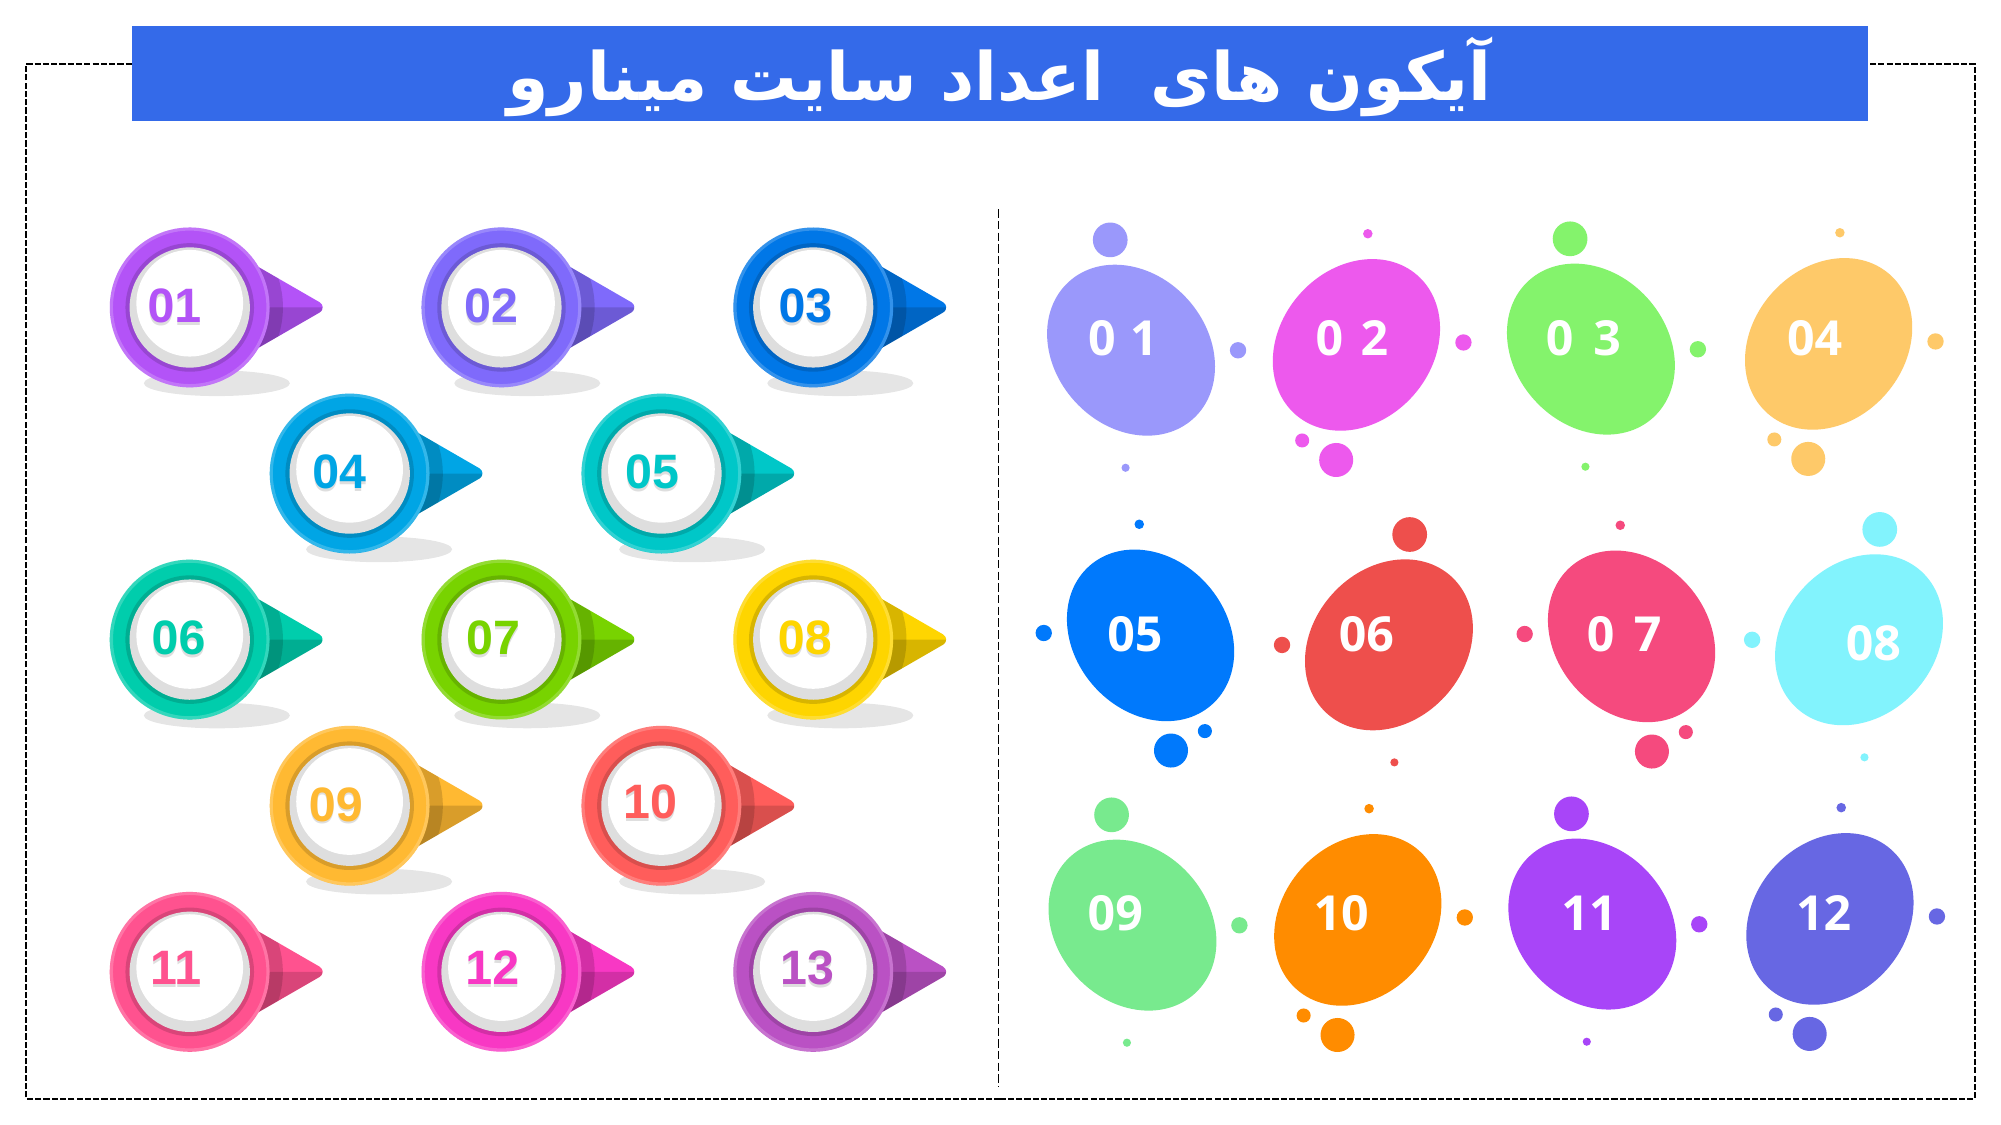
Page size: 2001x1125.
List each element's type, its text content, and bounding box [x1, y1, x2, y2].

text_box [1392, 517, 1428, 552]
text_box [1835, 228, 1845, 238]
text_box [1547, 550, 1716, 723]
text_box 0 [1300, 299, 1345, 373]
text_box [1582, 1037, 1591, 1046]
text_box [1792, 1016, 1827, 1051]
text_box [1927, 333, 1944, 350]
text_box [1295, 433, 1310, 448]
text_box 1 [1115, 299, 1173, 373]
text_box [1554, 796, 1589, 832]
text_box [1035, 624, 1052, 642]
text_box [1153, 733, 1189, 768]
text_box 7 [1619, 595, 1677, 669]
text_box [1352, 925, 1443, 1015]
text_box [1826, 918, 1917, 1013]
text_box [1351, 356, 1438, 437]
text_box 09 [1072, 874, 1158, 948]
text_box 3 [1578, 299, 1637, 373]
text_box [1308, 552, 1395, 631]
text_box [1122, 1038, 1132, 1047]
text_box [1928, 908, 1946, 925]
text_box [1516, 625, 1533, 643]
text_box [1508, 838, 1677, 1010]
text_box [1055, 948, 1142, 1018]
text_box [1390, 758, 1399, 767]
text_box 08 [1831, 604, 1917, 678]
text_box [1274, 834, 1442, 1006]
text_box [1581, 462, 1590, 471]
text_box [1552, 221, 1588, 257]
text_box [1455, 334, 1472, 351]
text_box [1778, 547, 1865, 626]
text_box 11 [1546, 874, 1632, 948]
text_box 2 [1345, 299, 1404, 373]
text_box [1047, 264, 1216, 436]
text_box [1304, 559, 1473, 731]
text_box [1197, 724, 1212, 739]
text_box [1584, 256, 1672, 336]
text_box [1283, 829, 1364, 894]
text_box [1586, 831, 1673, 910]
text_box [1319, 442, 1354, 477]
text_box [1515, 945, 1602, 1017]
text_box [1296, 1008, 1311, 1023]
text_box [1066, 549, 1235, 722]
text_box [1506, 263, 1675, 435]
text_box [1143, 543, 1228, 616]
text_box [1048, 839, 1217, 1011]
text_box [1229, 342, 1247, 359]
text_box [1775, 554, 1943, 726]
text_box [1272, 259, 1441, 431]
text_box [1758, 827, 1841, 888]
text_box 0 [1572, 595, 1619, 669]
text_box 12 [1781, 874, 1867, 948]
text_box [1134, 519, 1145, 530]
text_box 10 [1298, 874, 1384, 948]
text_box 0 [1073, 299, 1115, 373]
text_box [1279, 252, 1365, 325]
text_box [1456, 909, 1473, 926]
text_box [1689, 341, 1707, 358]
text_box [1273, 636, 1291, 654]
text_box [1121, 463, 1130, 472]
text_box [1550, 647, 1636, 728]
text_box [1623, 543, 1710, 619]
text_box [1094, 797, 1129, 833]
text_box [1691, 916, 1708, 933]
text_box [1791, 441, 1826, 476]
text_box [1514, 371, 1601, 442]
text_box [1746, 833, 1914, 1005]
text_box [1751, 251, 1837, 325]
text_box [1824, 355, 1910, 436]
text_box 04 [1772, 299, 1858, 373]
text_box [1092, 222, 1128, 258]
text_box [1767, 432, 1782, 447]
text_box [1124, 257, 1212, 337]
text_box [1678, 725, 1693, 740]
text_box [1380, 666, 1466, 738]
text_box [1069, 646, 1155, 728]
text_box [1743, 631, 1761, 649]
text_box [1126, 832, 1213, 912]
text_box [1768, 1007, 1783, 1022]
text_box [1320, 1017, 1355, 1053]
text_box [1849, 661, 1936, 733]
text_box [1745, 258, 1913, 430]
text_box [1364, 803, 1374, 814]
text_box [1363, 229, 1373, 239]
text_box [1615, 520, 1626, 531]
text_box [1054, 371, 1141, 443]
text_box [1231, 917, 1248, 934]
text_box 06 [1324, 595, 1410, 669]
text_box [1634, 734, 1669, 769]
text_box [1862, 512, 1898, 547]
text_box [109, 227, 947, 1052]
text_box [1836, 802, 1847, 813]
text_box [1860, 753, 1869, 762]
text_box 0 [1531, 299, 1578, 373]
text_box 05 [1092, 595, 1178, 669]
